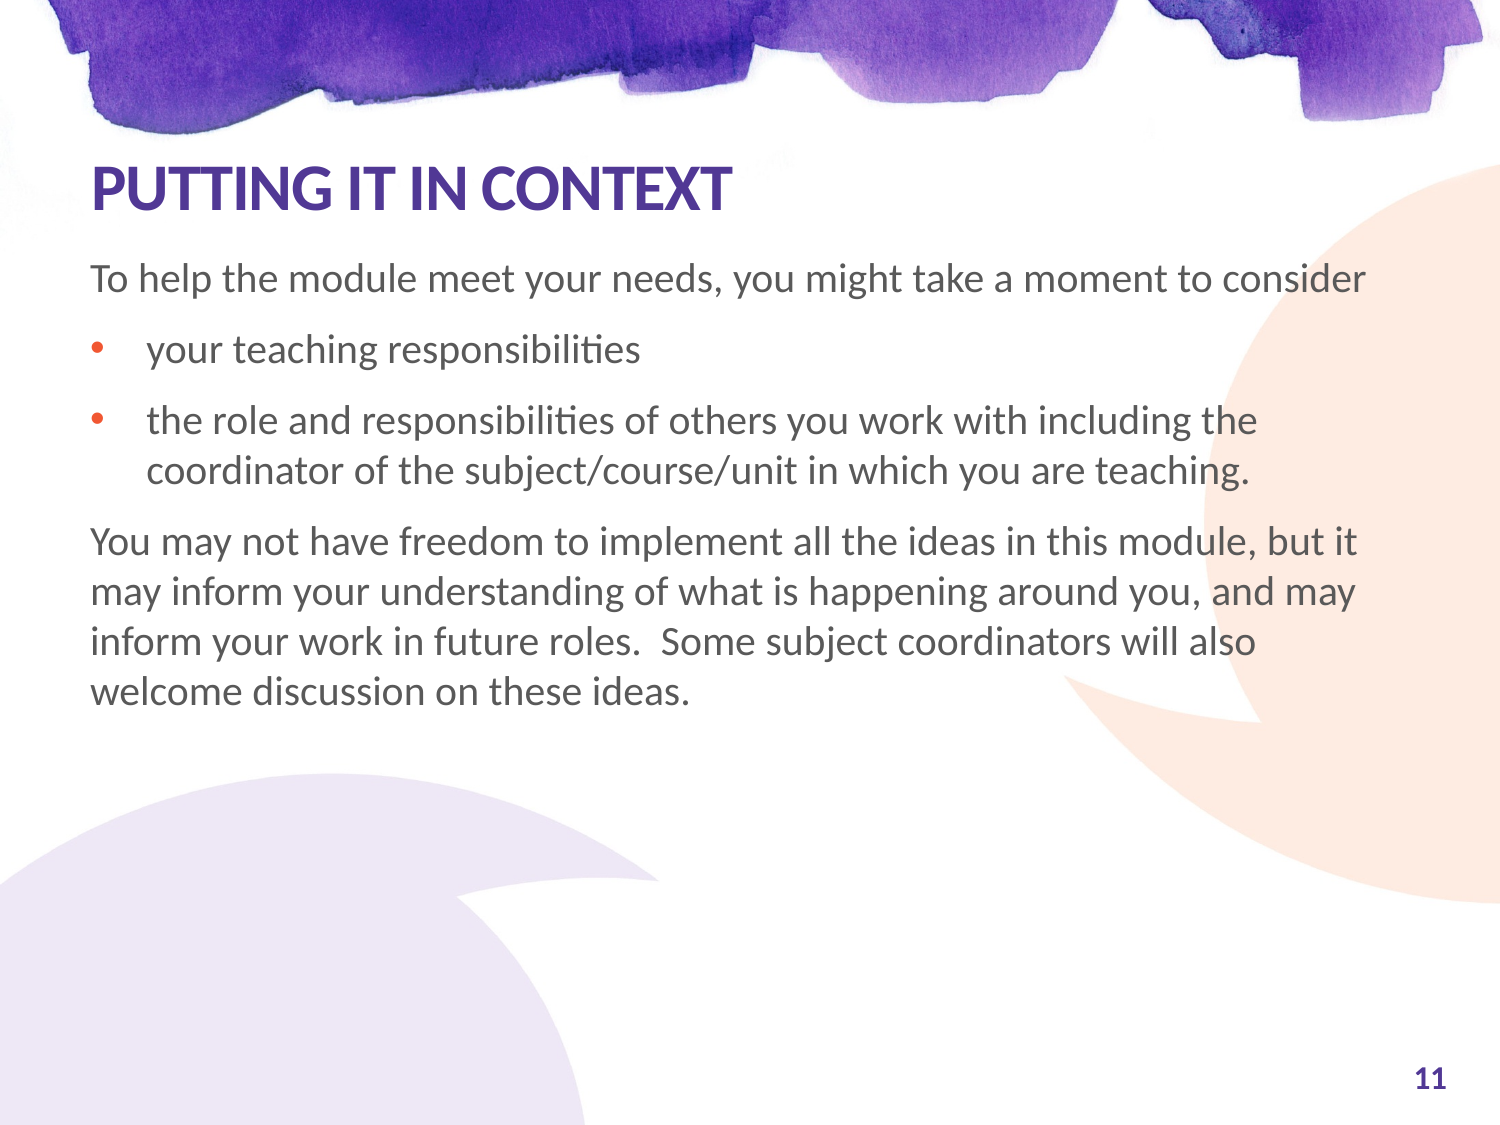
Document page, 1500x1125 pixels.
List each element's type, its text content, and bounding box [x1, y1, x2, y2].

picture [0, 0, 1500, 1125]
title Putting it in context [76, 137, 1424, 232]
slide_number 11 [1246, 1046, 1462, 1107]
list To help the module meet your needs, you might take a moment to consider your teaching responsibilities the role and responsibilities of others you work with including the coordinator of the subject/course/unit in which you are teaching. You may not have freedom to implement all the ideas in this module, but it may inform your understanding of what is happening around you, and may inform your work in future roles. Some subject coordinators will also welcome discussion on these ideas. [75, 243, 1424, 1005]
